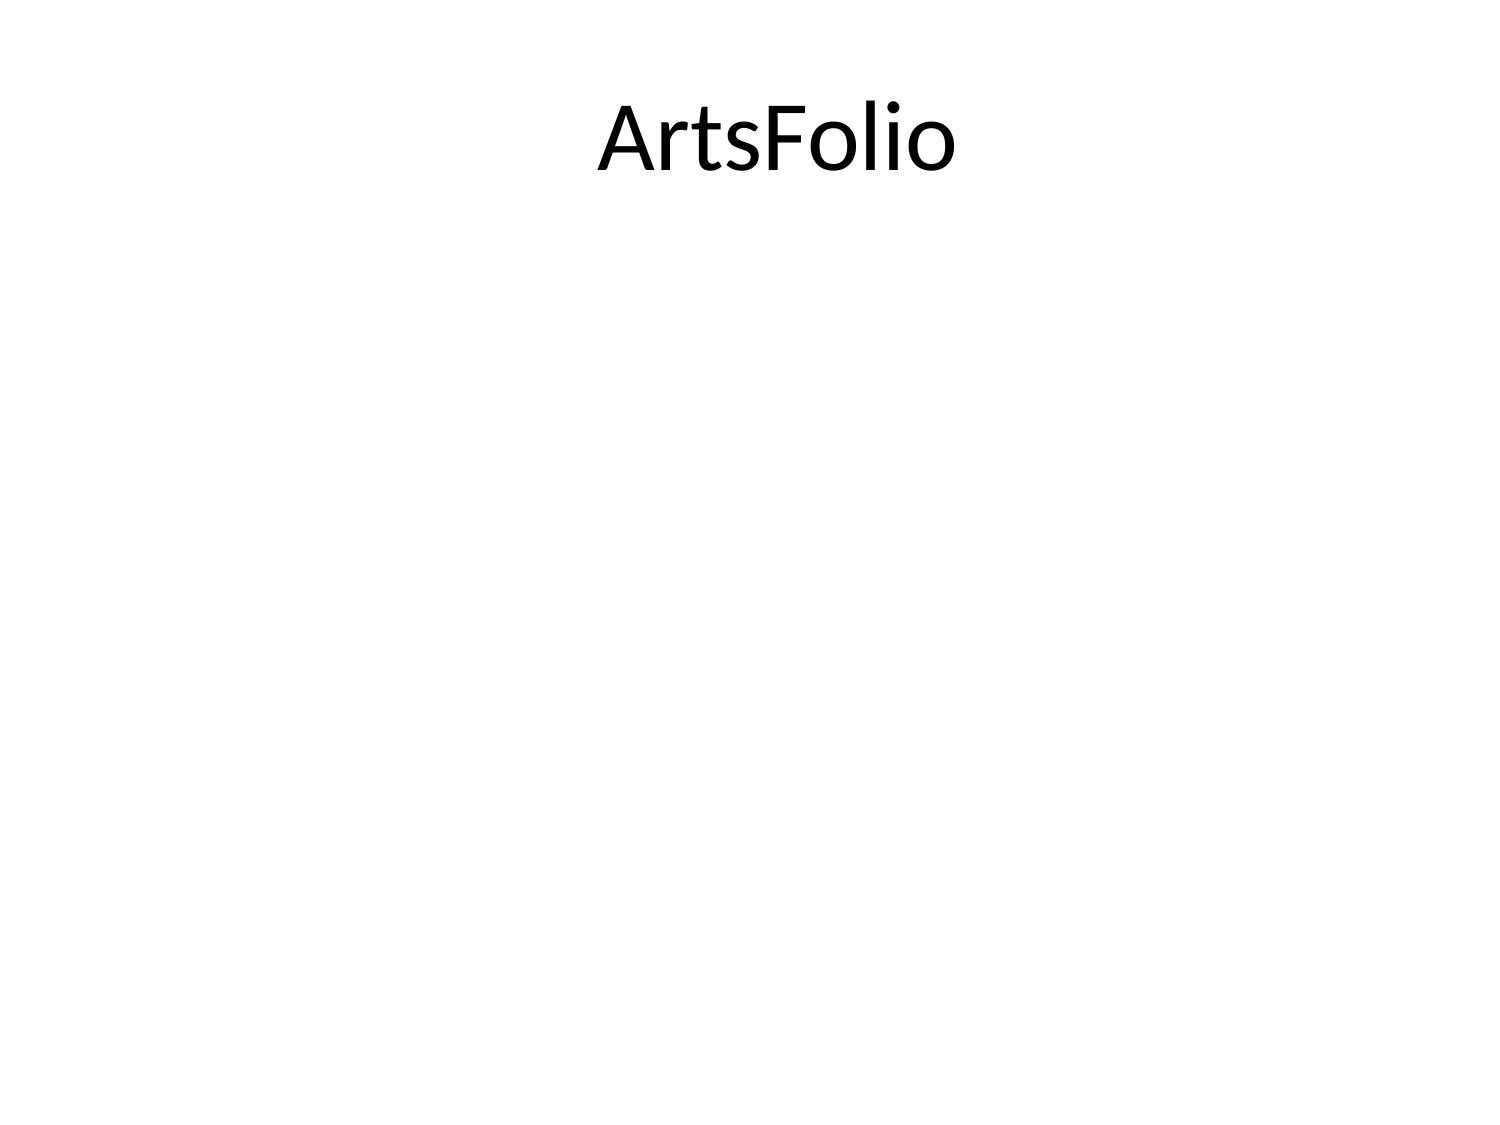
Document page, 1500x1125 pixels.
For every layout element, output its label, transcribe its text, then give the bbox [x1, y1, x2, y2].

text_box ArtsFolio [582, 62, 974, 198]
